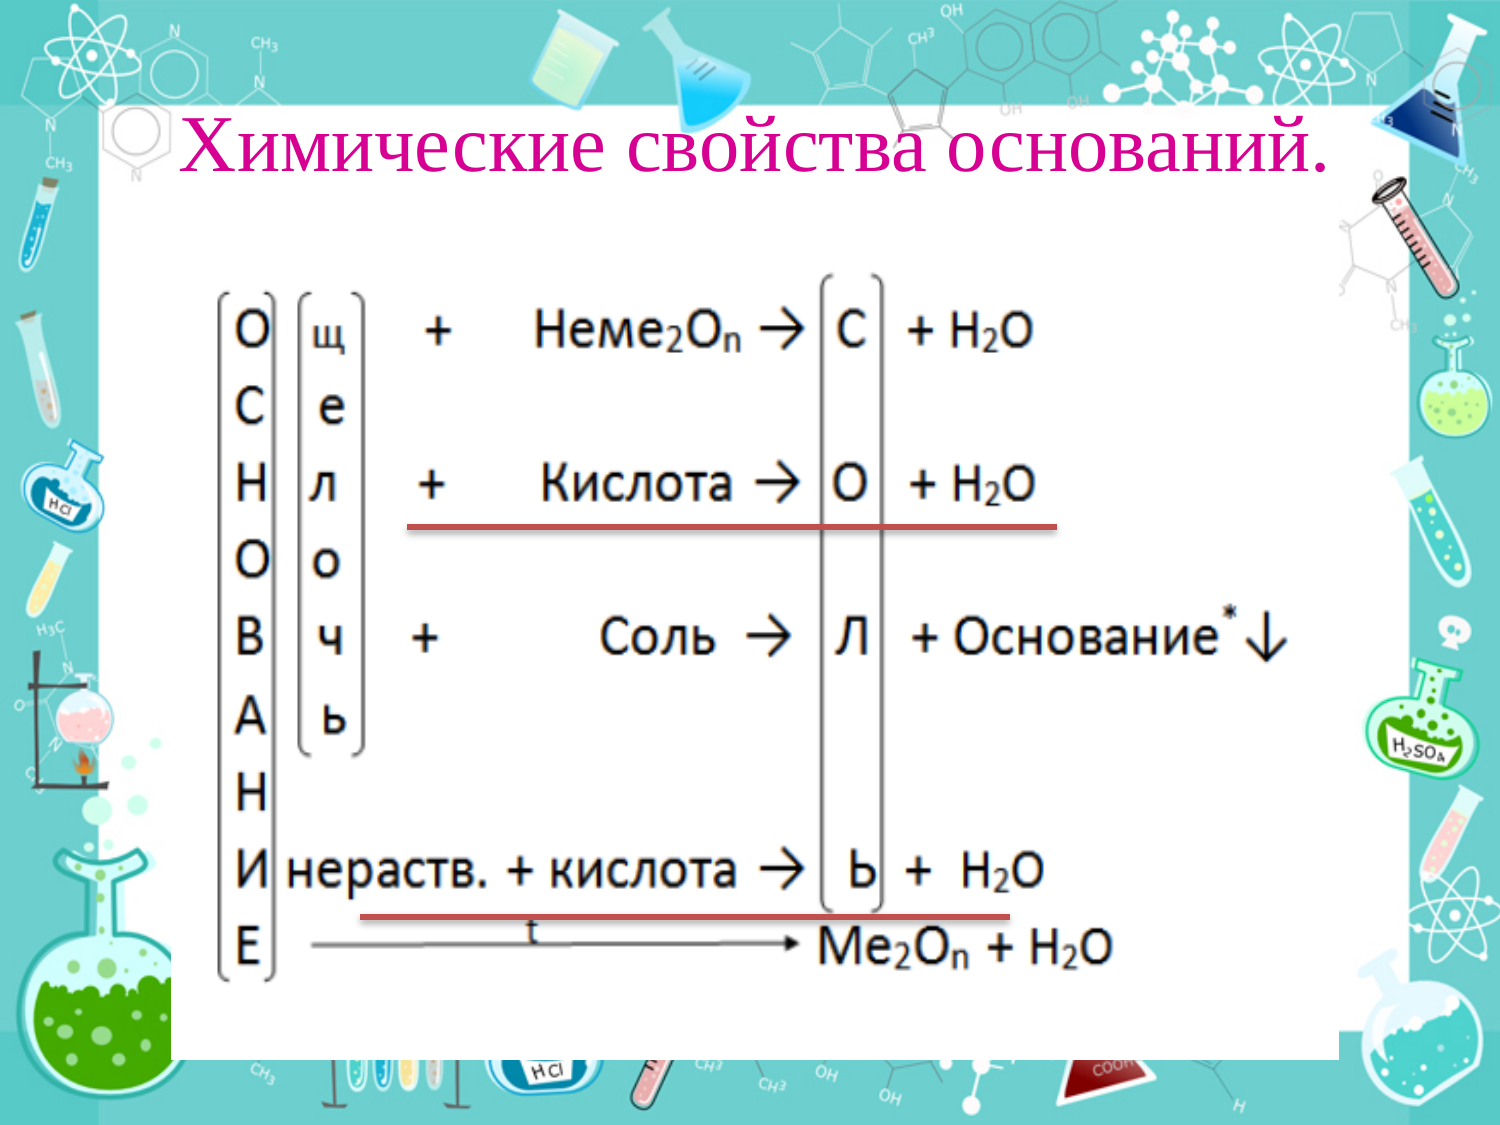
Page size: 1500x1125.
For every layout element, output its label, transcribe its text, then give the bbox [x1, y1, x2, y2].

picture [0, 0, 1500, 1125]
title Химические свойства оснований. [105, 45, 1407, 233]
